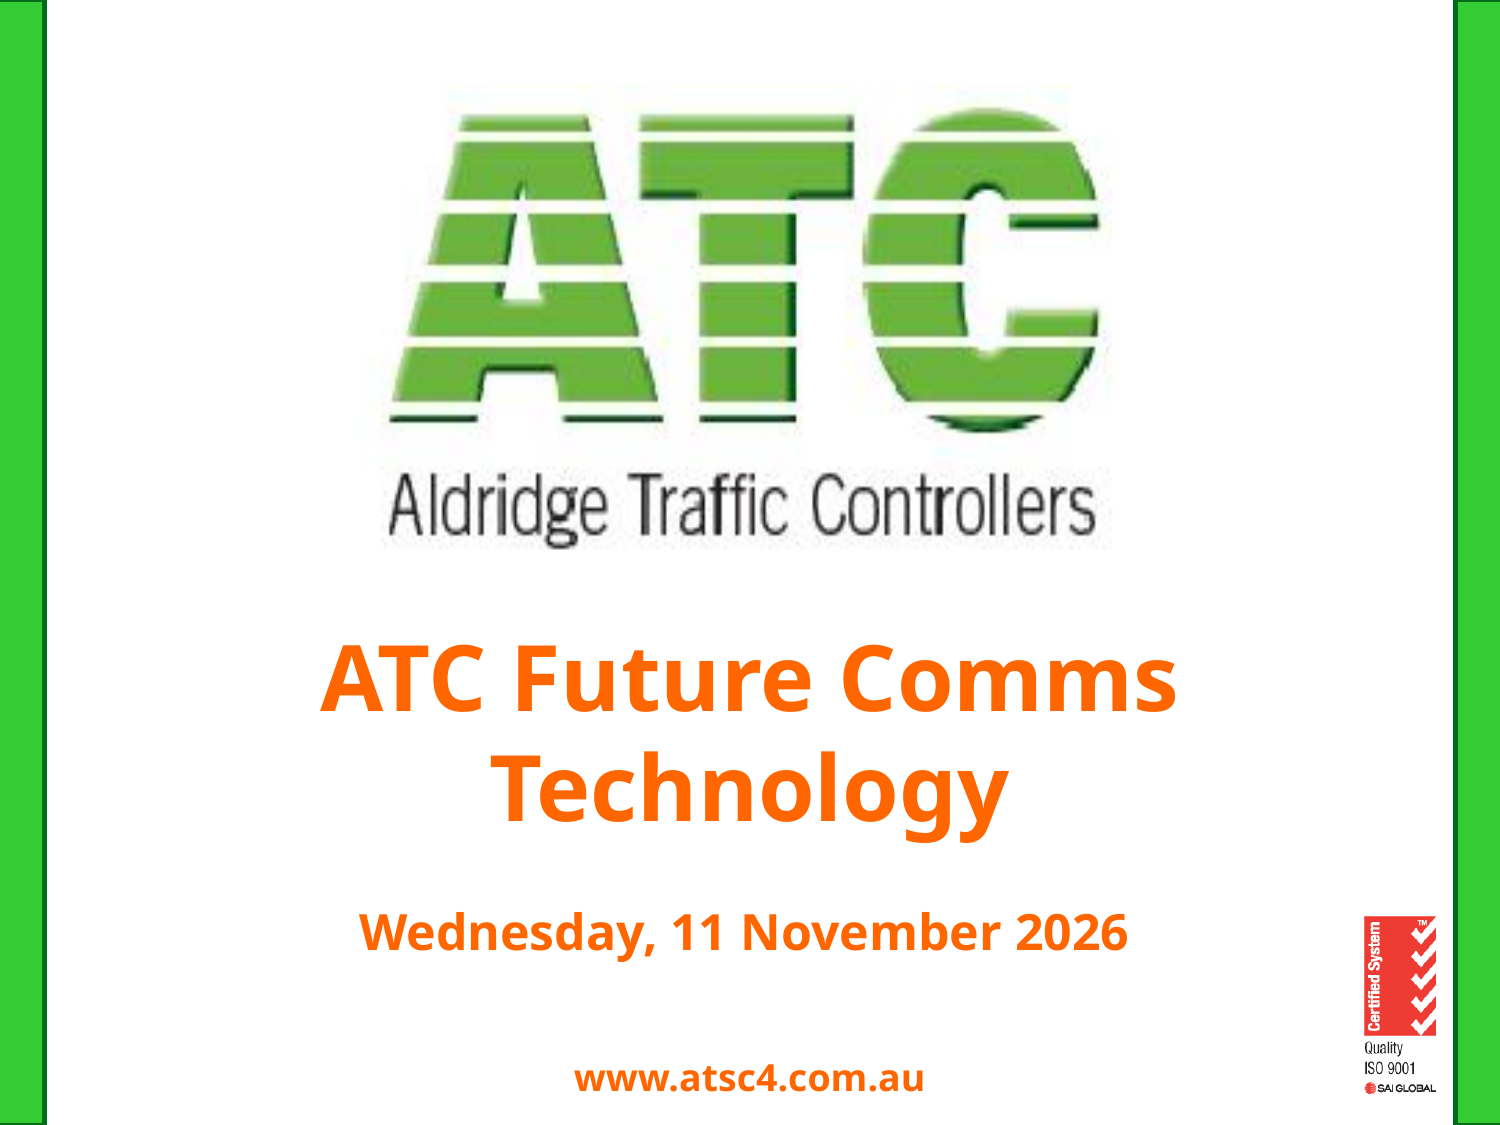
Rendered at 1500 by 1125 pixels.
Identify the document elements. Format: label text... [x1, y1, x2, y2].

picture [1364, 916, 1436, 1094]
picture [360, 85, 1129, 567]
title ATC Future Comms Technology [129, 609, 1371, 852]
footer www.atsc4.com.au [323, 1046, 1177, 1125]
